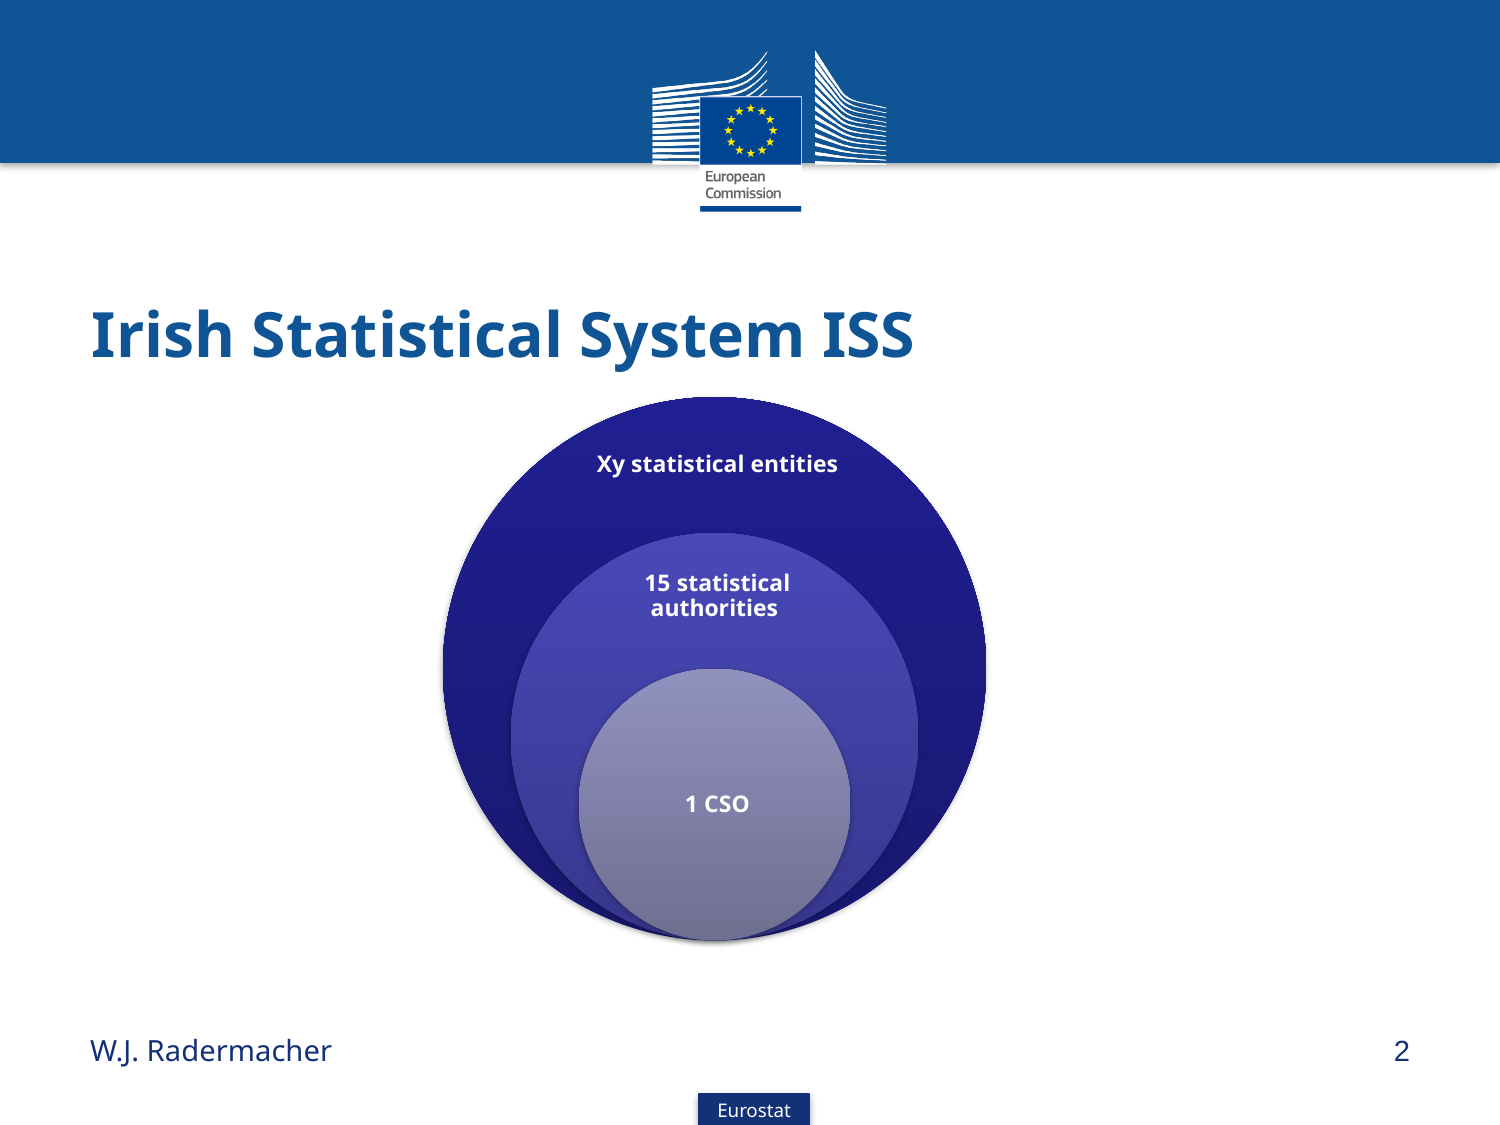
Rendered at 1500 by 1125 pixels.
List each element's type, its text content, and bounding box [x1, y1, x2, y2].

title Irish Statistical System ISS [76, 255, 1427, 409]
slide_number W.J. Radermacher [74, 1024, 426, 1103]
slide_number 2 [1074, 1024, 1426, 1103]
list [52, 396, 1377, 941]
